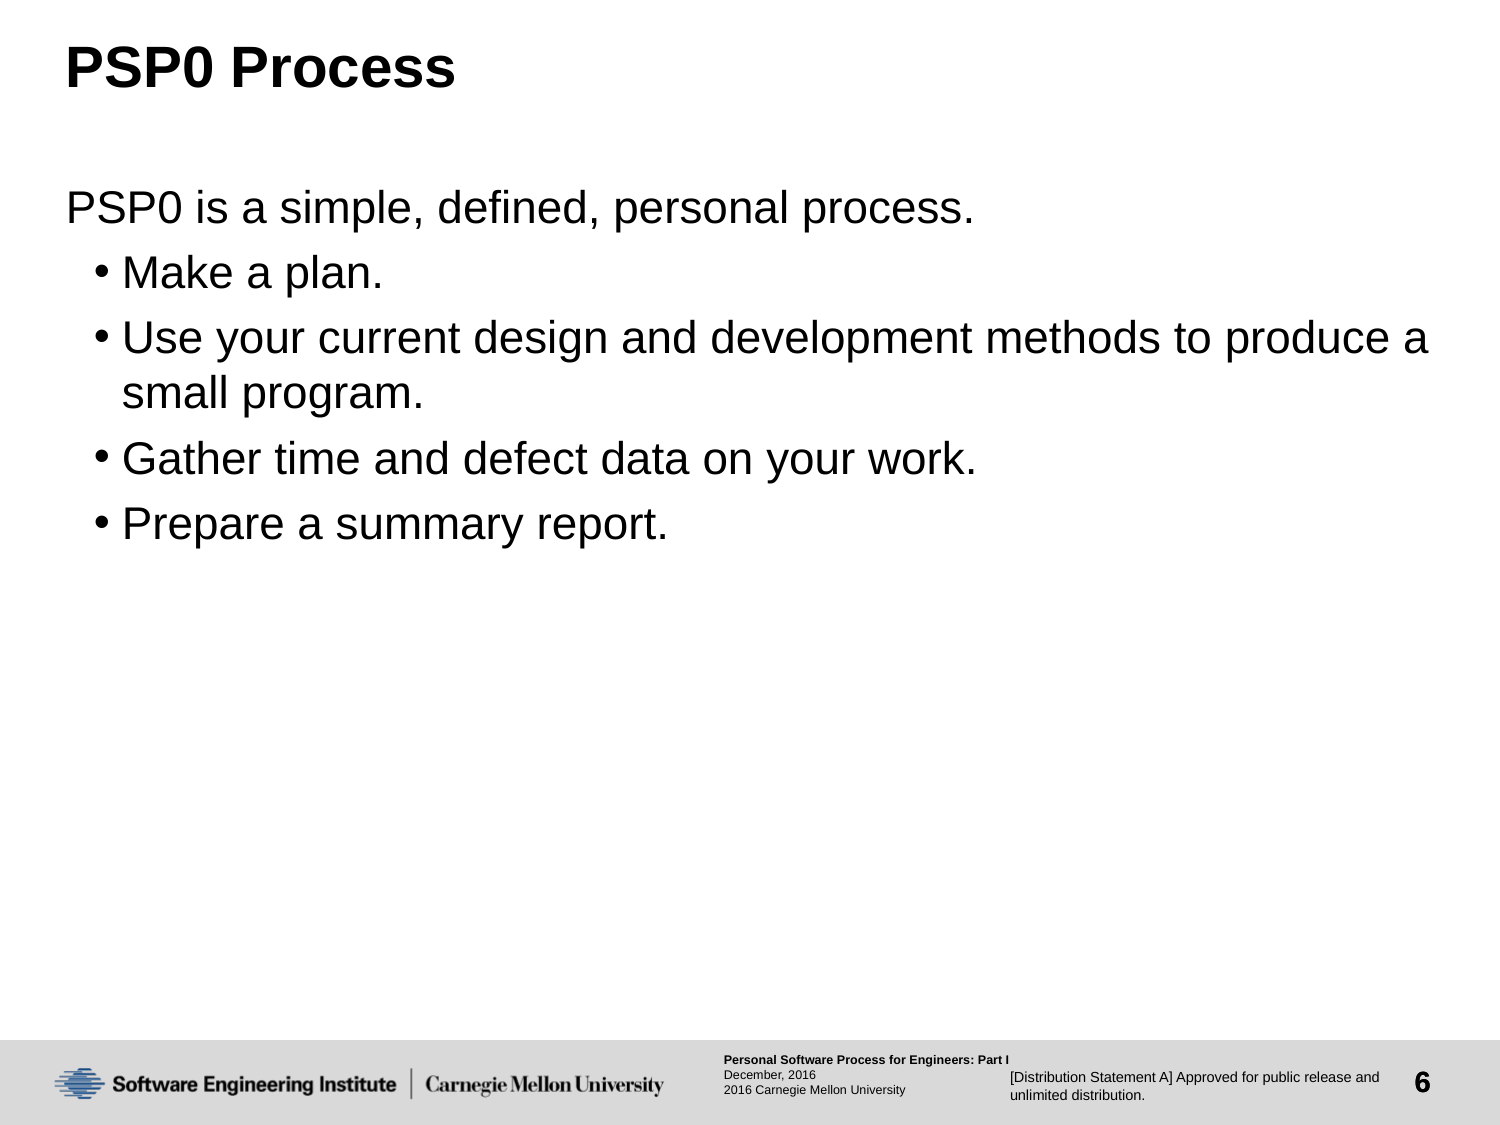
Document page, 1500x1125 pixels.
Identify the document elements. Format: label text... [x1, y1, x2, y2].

picture [46, 1061, 673, 1104]
list PSP0 is a simple, defined, personal process. Make a plan. Use your current design and development methods to produce a small program. Gather time and defect data on your work. Prepare a summary report. [65, 177, 1431, 1000]
title PSP0 Process [65, 37, 1313, 148]
